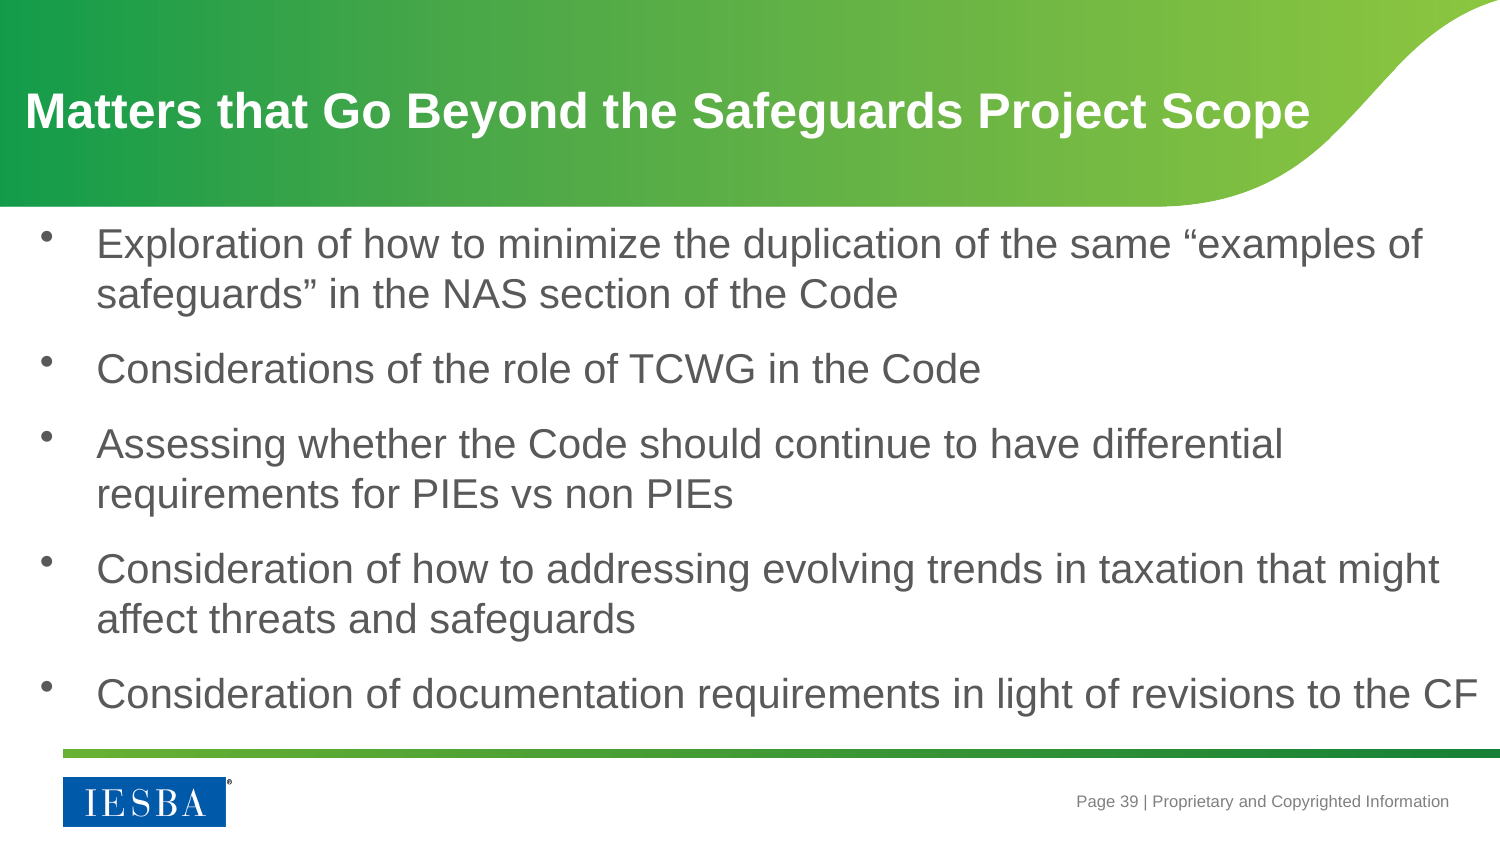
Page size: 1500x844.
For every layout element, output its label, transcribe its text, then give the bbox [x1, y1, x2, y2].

picture [63, 777, 232, 827]
title Matters that Go Beyond the Safeguards Project Scope [24, 75, 1375, 142]
list Exploration of how to minimize the duplication of the same “examples of safeguards” in the NAS section of the Code Considerations of the role of TCWG in the Code Assessing whether the Code should continue to have differential requirements for PIEs vs non PIEs Consideration of how to addressing evolving trends in taxation that might affect threats and safeguards Consideration of documentation requirements in light of revisions to the CF [24, 209, 1500, 736]
picture [0, 0, 1500, 207]
